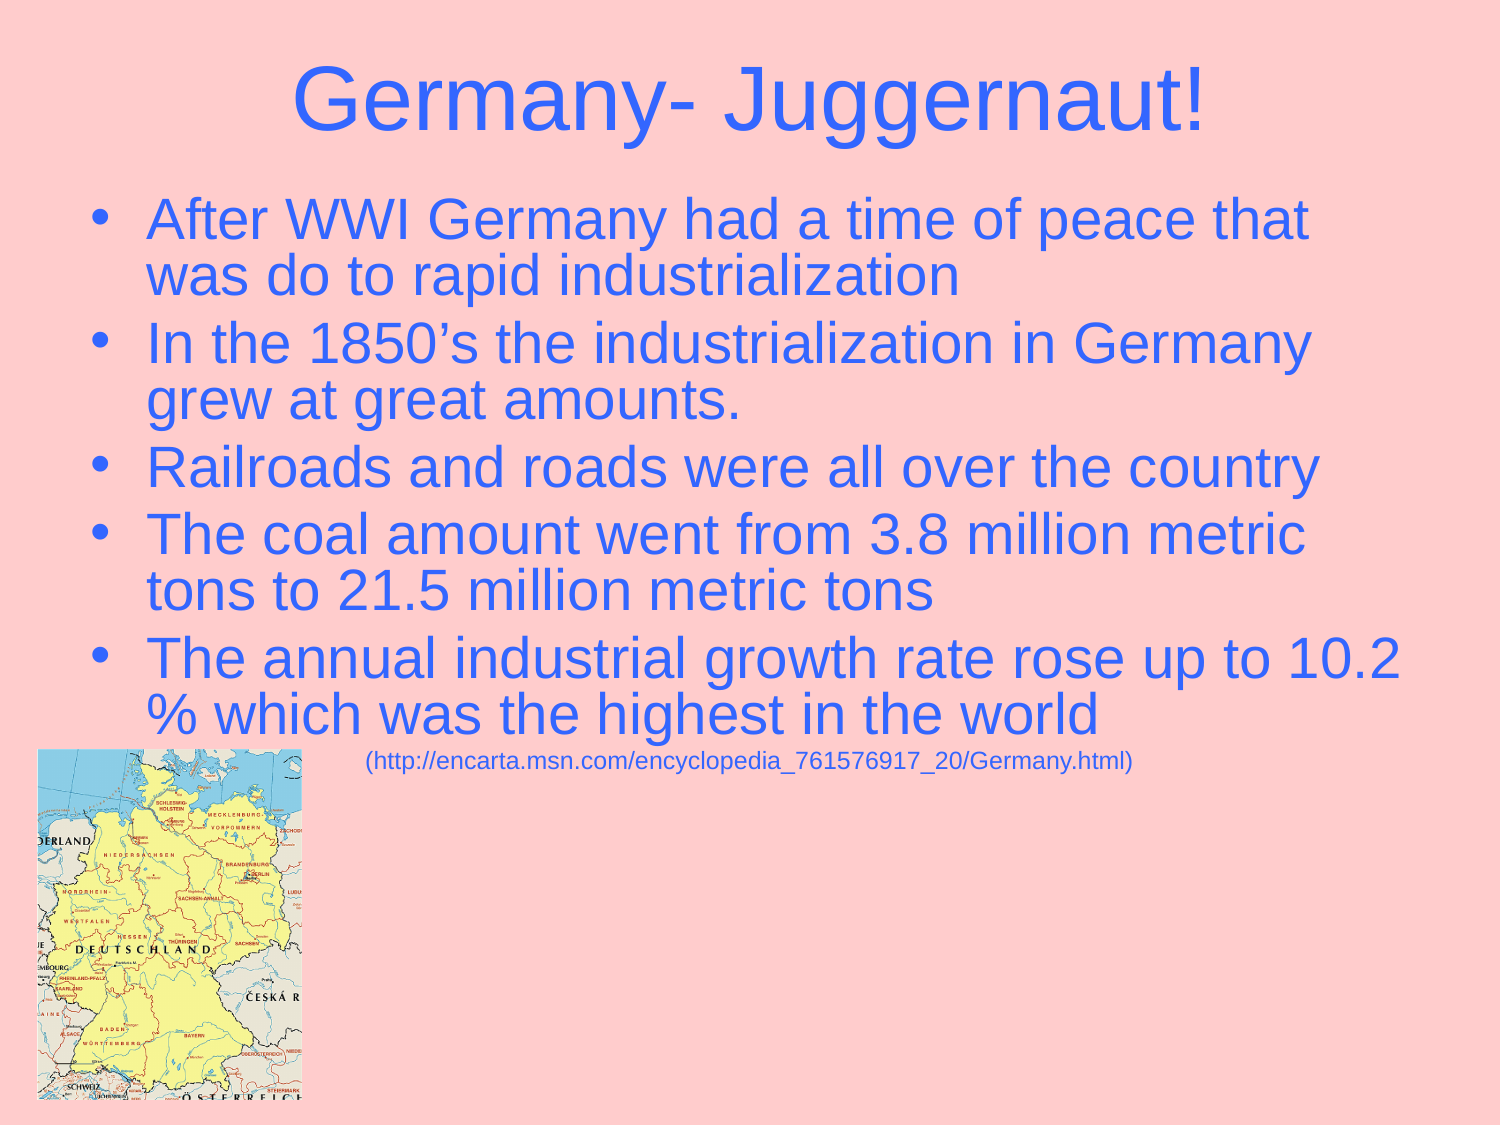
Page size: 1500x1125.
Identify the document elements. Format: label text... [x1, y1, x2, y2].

title Germany- Juggernaut! [75, 0, 1425, 187]
list After WWI Germany had a time of peace that was do to rapid industrialization In the 1850’s the industrialization in Germany grew at great amounts. Railroads and roads were all over the country The coal amount went from 3.8 million metric tons to 21.5 million metric tons The annual industrial growth rate rose up to 10.2 % which was the highest in the world (http://encarta.msn.com/encyclopedia_761576917_20/Germany.html) [75, 187, 1425, 800]
picture [37, 749, 302, 1101]
